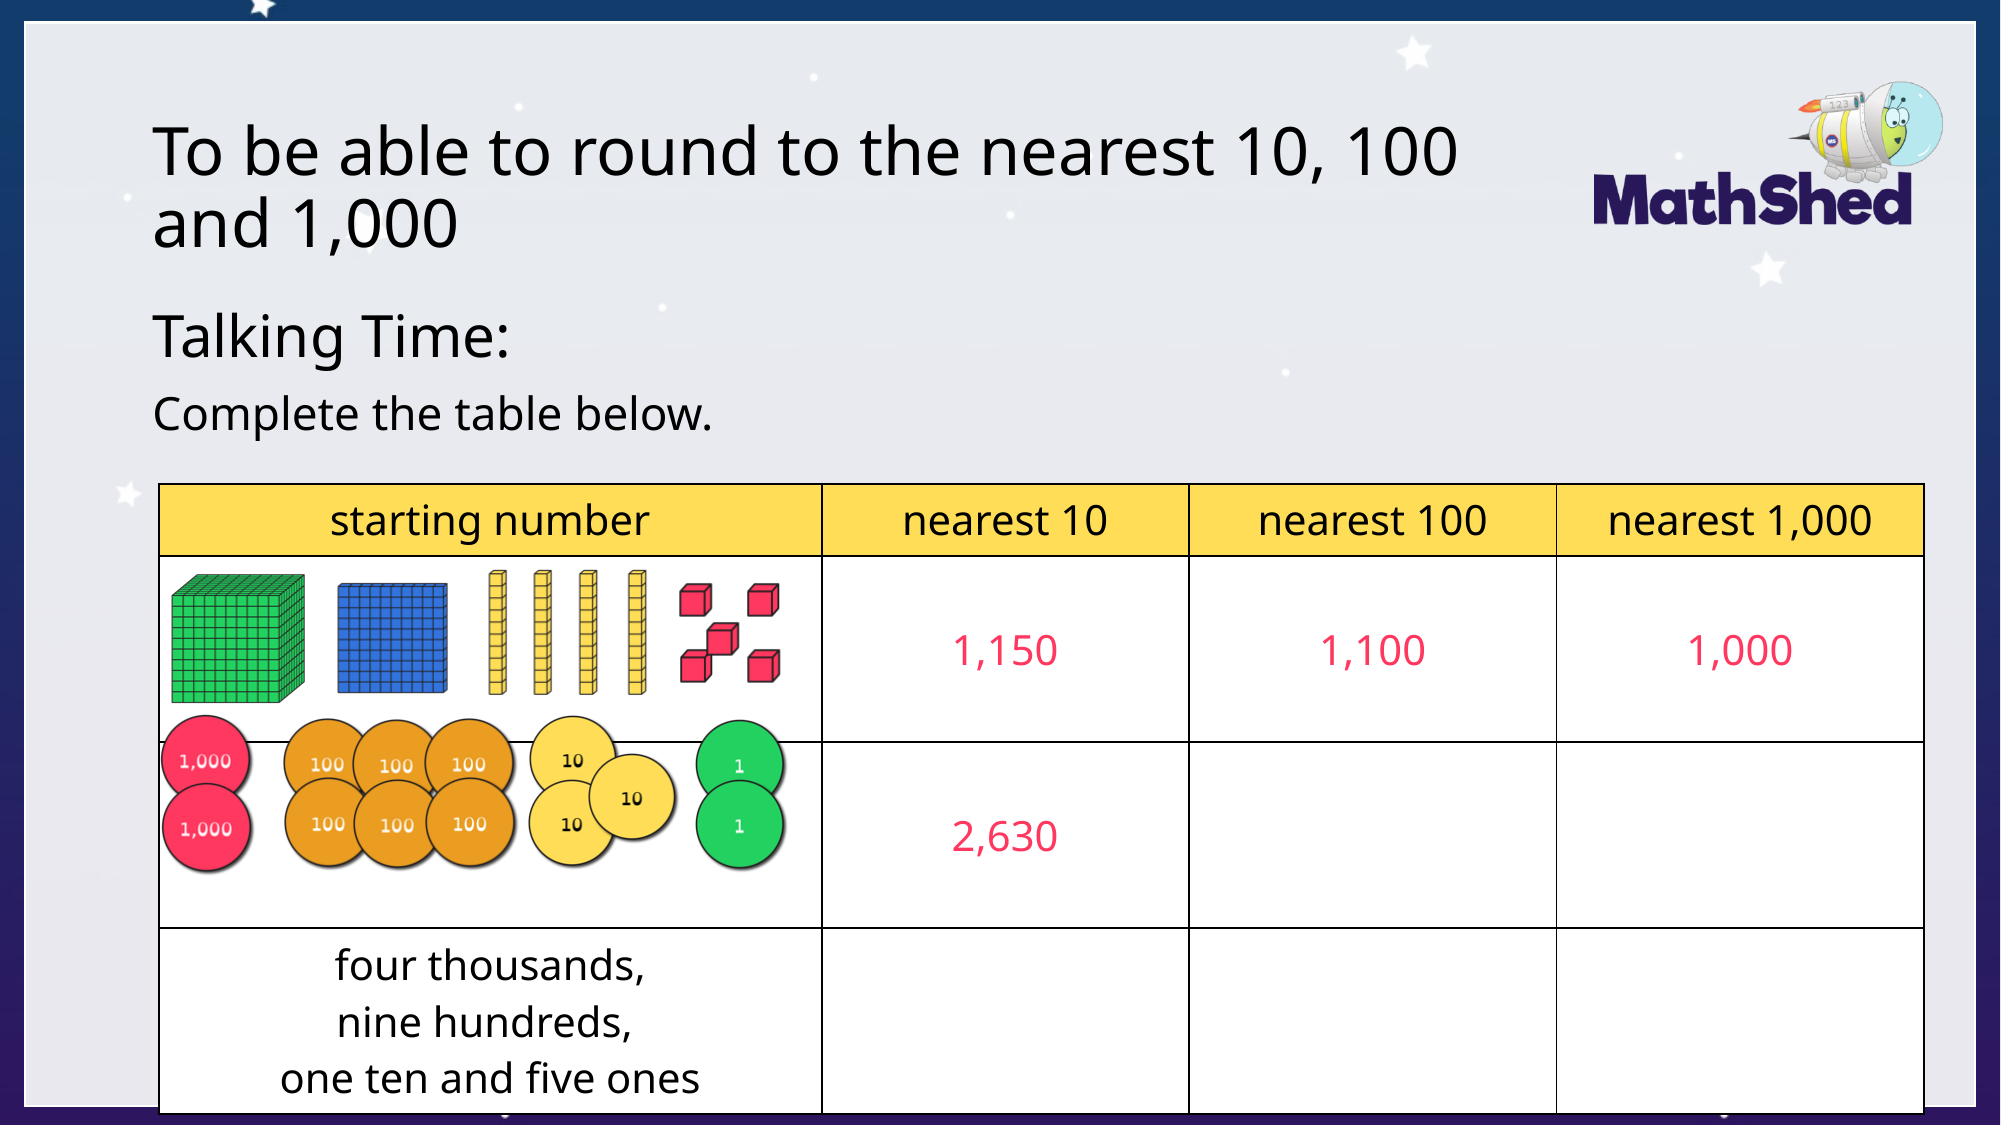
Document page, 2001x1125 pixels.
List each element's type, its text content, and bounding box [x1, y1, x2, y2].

table_header nearest 10 [823, 485, 1188, 555]
table_cell [823, 929, 1188, 1113]
table_cell 1,000 [1557, 557, 1923, 741]
table_header starting number [160, 485, 821, 555]
table_cell [1557, 929, 1923, 1113]
table_header nearest 1,000 [1557, 485, 1923, 555]
table_cell 1,100 [1190, 557, 1556, 741]
list Talking Time: Complete the table below. [137, 299, 1863, 1014]
table_cell [1190, 929, 1556, 1113]
table_cell 2,630 [823, 743, 1188, 927]
picture [0, 0, 2001, 1125]
table_cell four thousands, nine hundreds, one ten and five ones [160, 929, 821, 1113]
title To be able to round to the nearest 10, 100 and 1,000 [137, 81, 1578, 299]
table_cell [160, 557, 821, 741]
table_cell [160, 743, 821, 927]
table_cell [1190, 743, 1556, 927]
table_cell [1557, 743, 1923, 927]
table_cell 1,150 [823, 557, 1188, 741]
table_header nearest 100 [1190, 485, 1556, 555]
